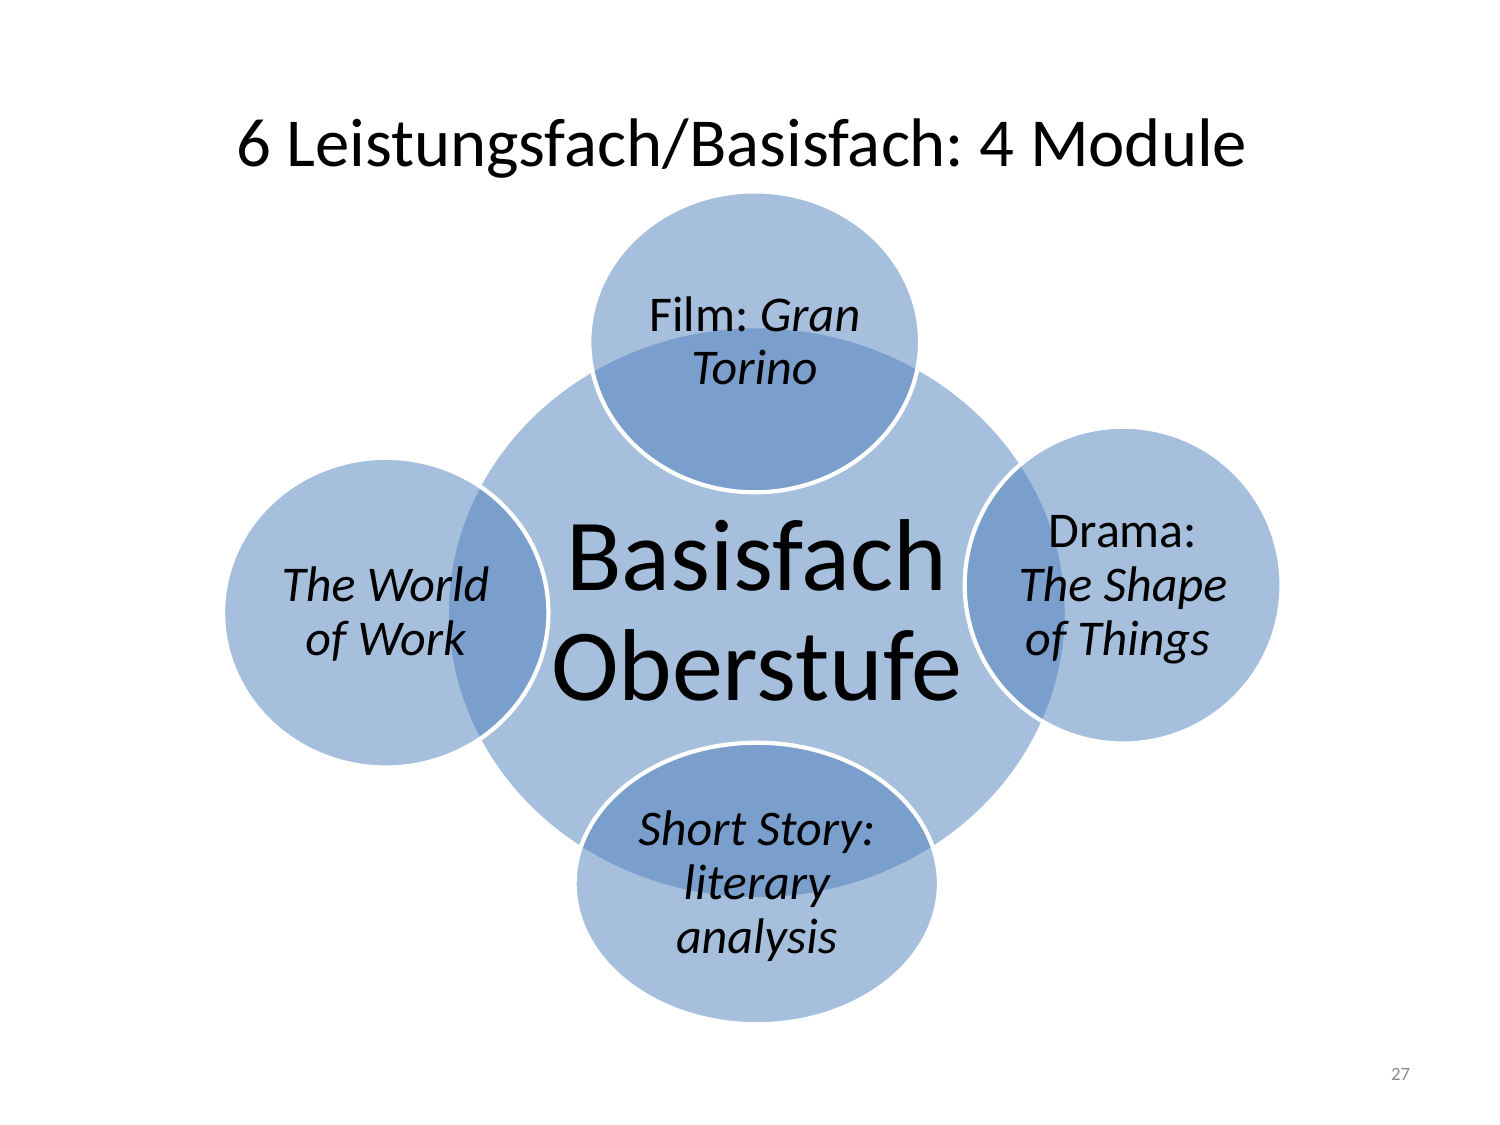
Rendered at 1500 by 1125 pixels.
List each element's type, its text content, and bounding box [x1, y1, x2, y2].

slide_number 27 [1074, 1042, 1425, 1103]
title 6 Leistungsfach/Basisfach: 4 Module [75, 45, 1425, 233]
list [79, 232, 1430, 983]
